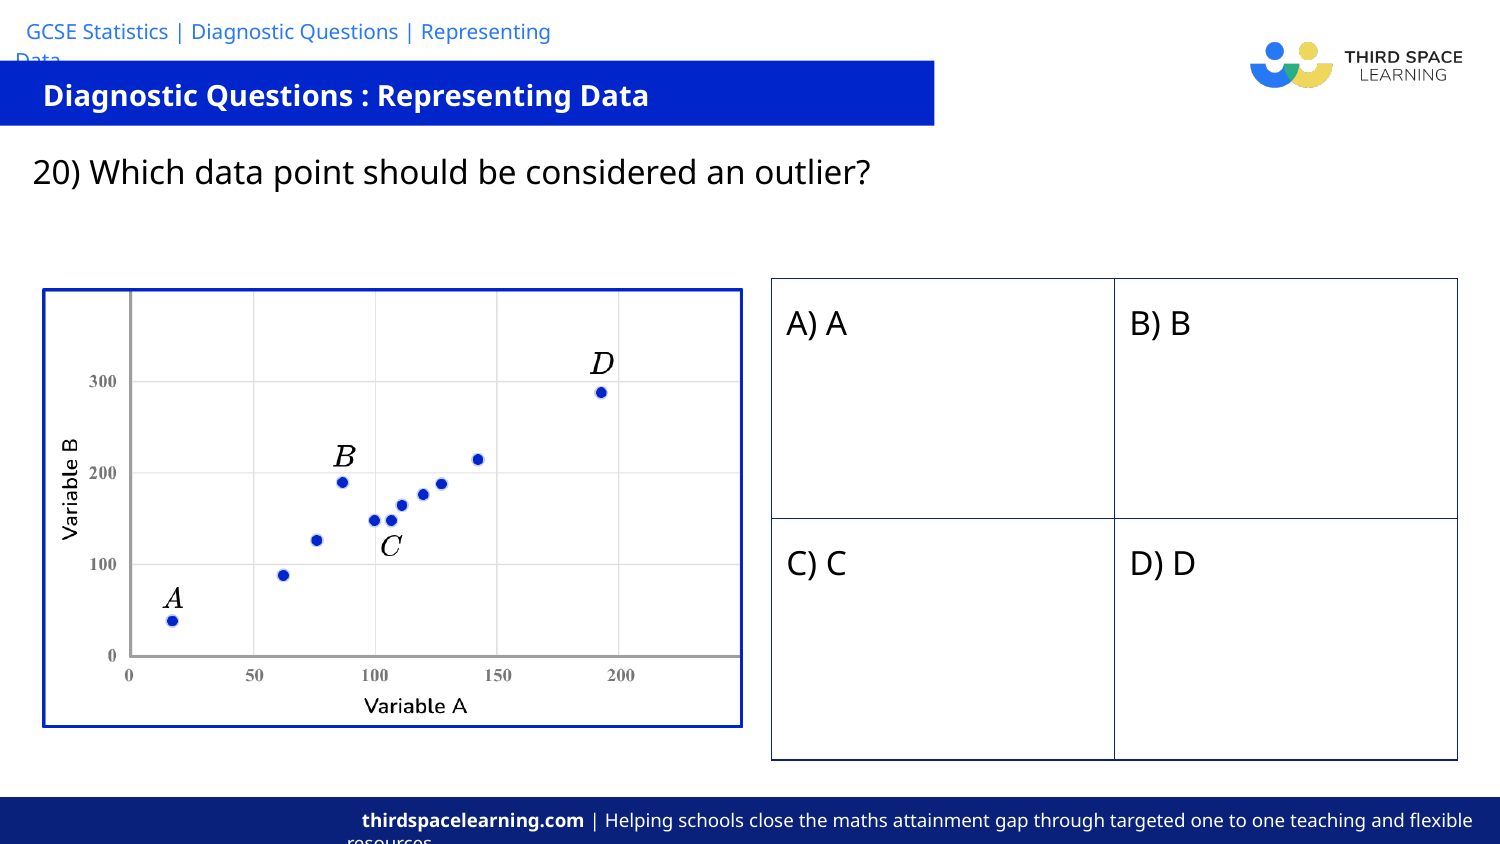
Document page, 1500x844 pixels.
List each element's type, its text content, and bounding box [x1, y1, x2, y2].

table_header A) A [772, 279, 1114, 518]
text_box Diagnostic Questions : Representing Data [27, 61, 778, 127]
table_header 20) Which data point should be considered an outlier? [19, 142, 1474, 196]
table_cell D) D [1115, 519, 1457, 759]
table_cell C) C [772, 519, 1114, 759]
picture [1250, 33, 1465, 99]
picture [42, 287, 743, 728]
table_header B) B [1115, 279, 1457, 518]
